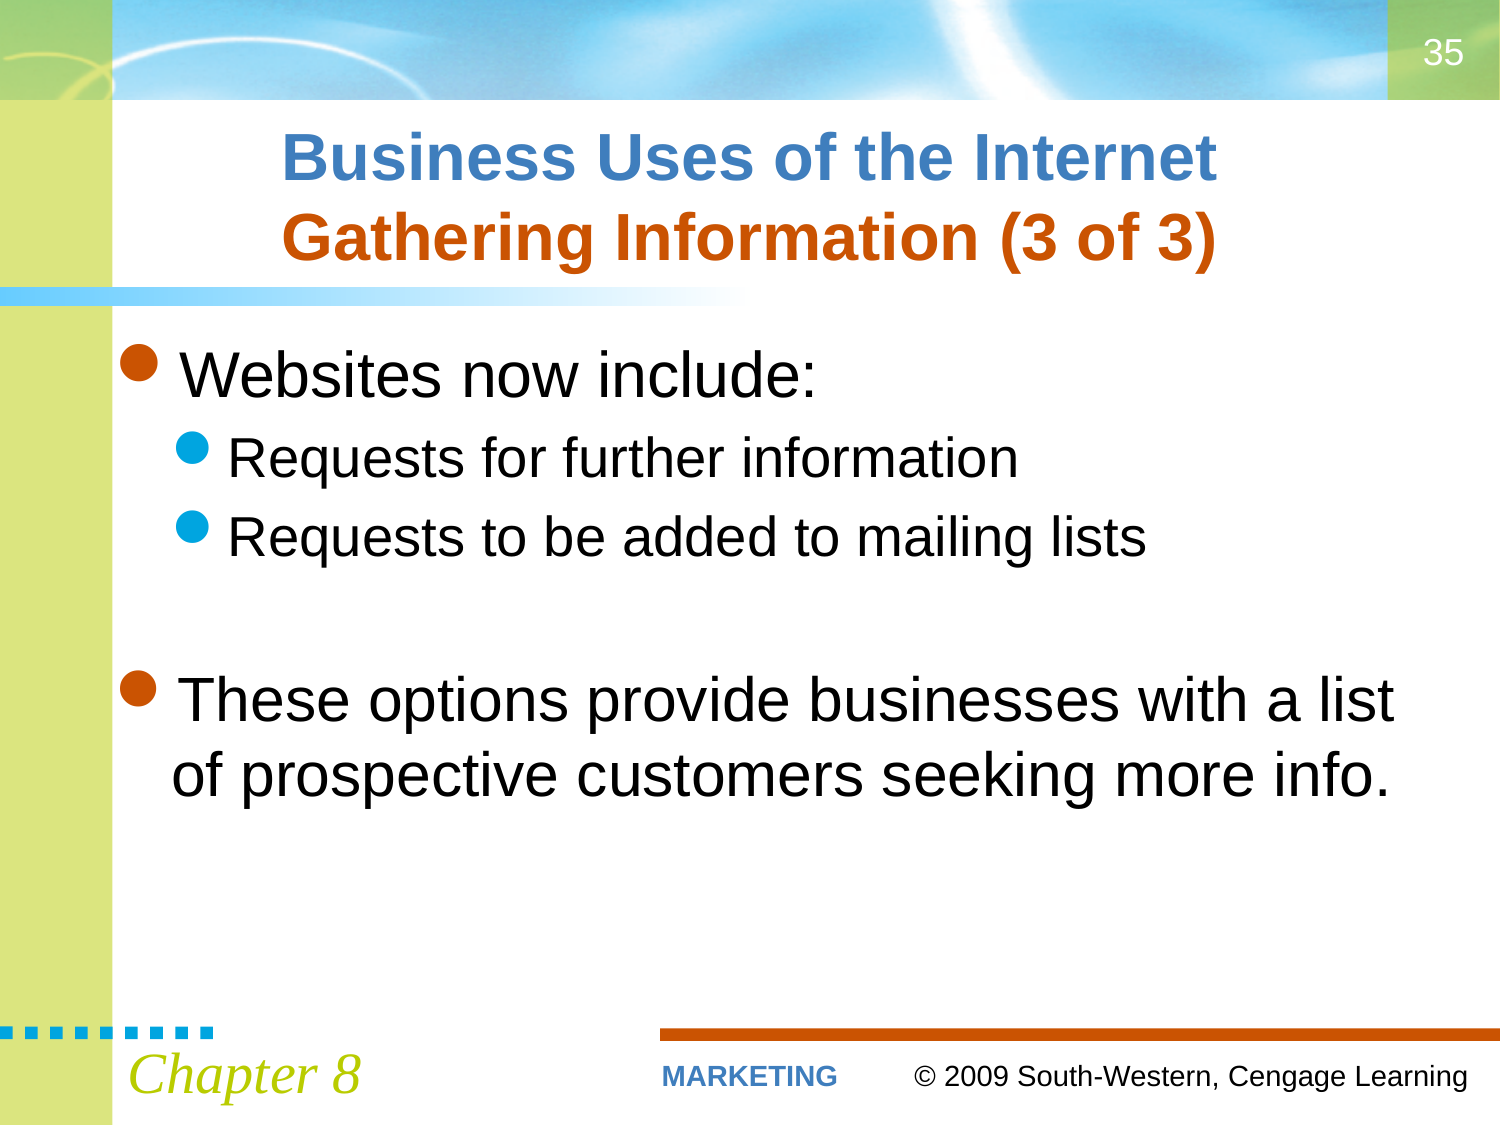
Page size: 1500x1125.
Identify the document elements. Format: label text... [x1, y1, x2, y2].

title Business Uses of the Internet Gathering Information (3 of 3) [112, 99, 1388, 288]
slide_number 35 [1387, 0, 1500, 101]
list Websites now include: Requests for further information Requests to be added to mailing lists These options provide businesses with a list of prospective customers seeking more info. [99, 324, 1476, 1001]
footer Chapter 8 [112, 1012, 638, 1113]
